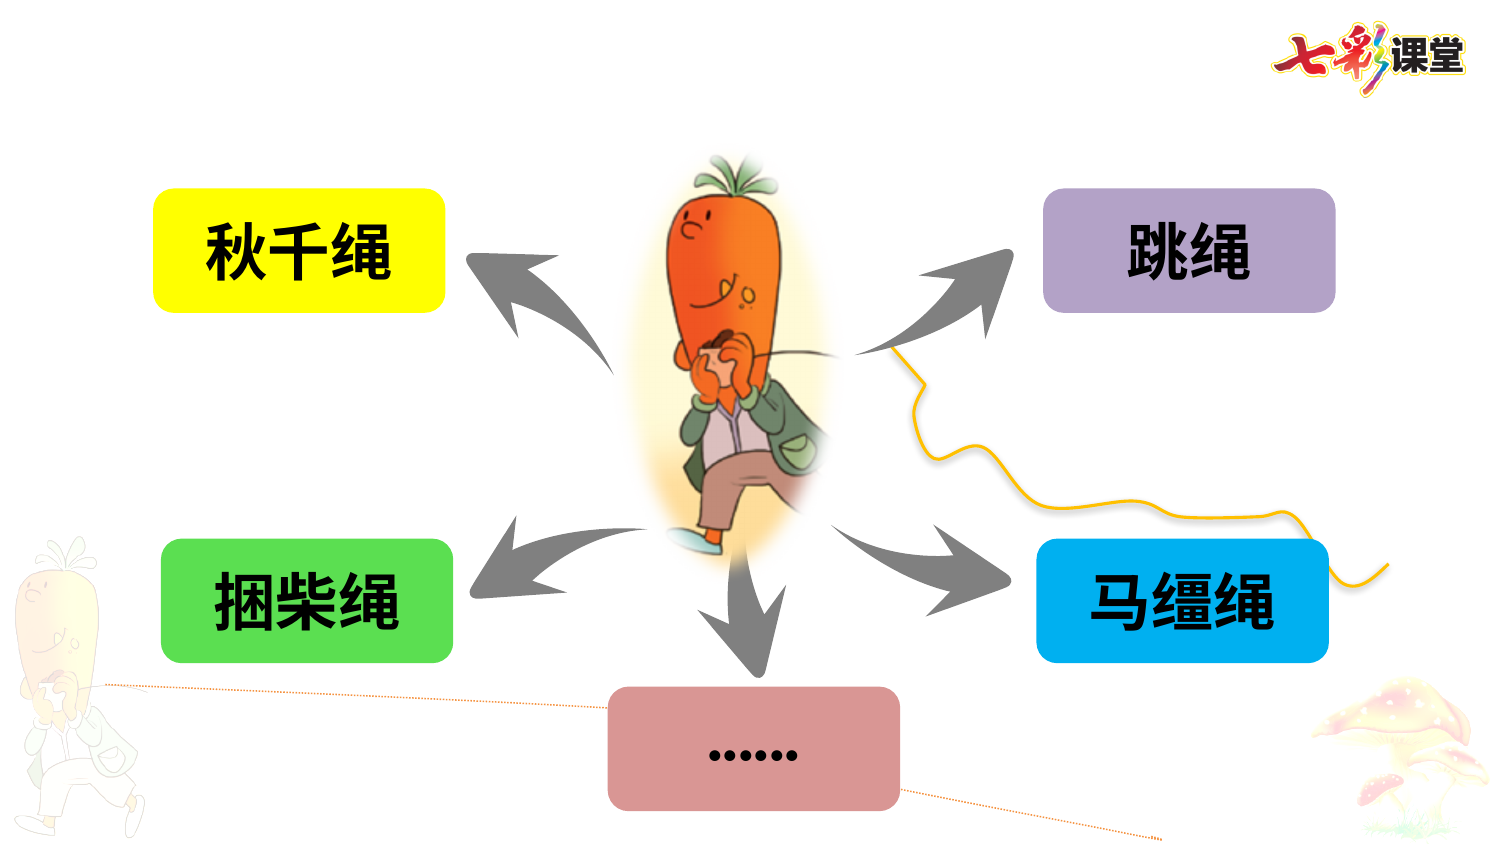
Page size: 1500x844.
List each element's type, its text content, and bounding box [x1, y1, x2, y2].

picture [1269, 20, 1468, 98]
text_box [695, 597, 786, 680]
text_box ······ [605, 684, 903, 814]
text_box [893, 349, 1390, 587]
text_box [463, 250, 606, 368]
text_box [467, 513, 606, 601]
text_box 秋千绳 [151, 186, 448, 315]
text_box [851, 522, 1014, 619]
text_box 马缰绳 [1034, 536, 1332, 666]
text_box 捆柴绳 [158, 536, 456, 666]
picture [611, 139, 845, 588]
text_box [852, 246, 1016, 358]
text_box 跳绳 [1041, 186, 1338, 315]
